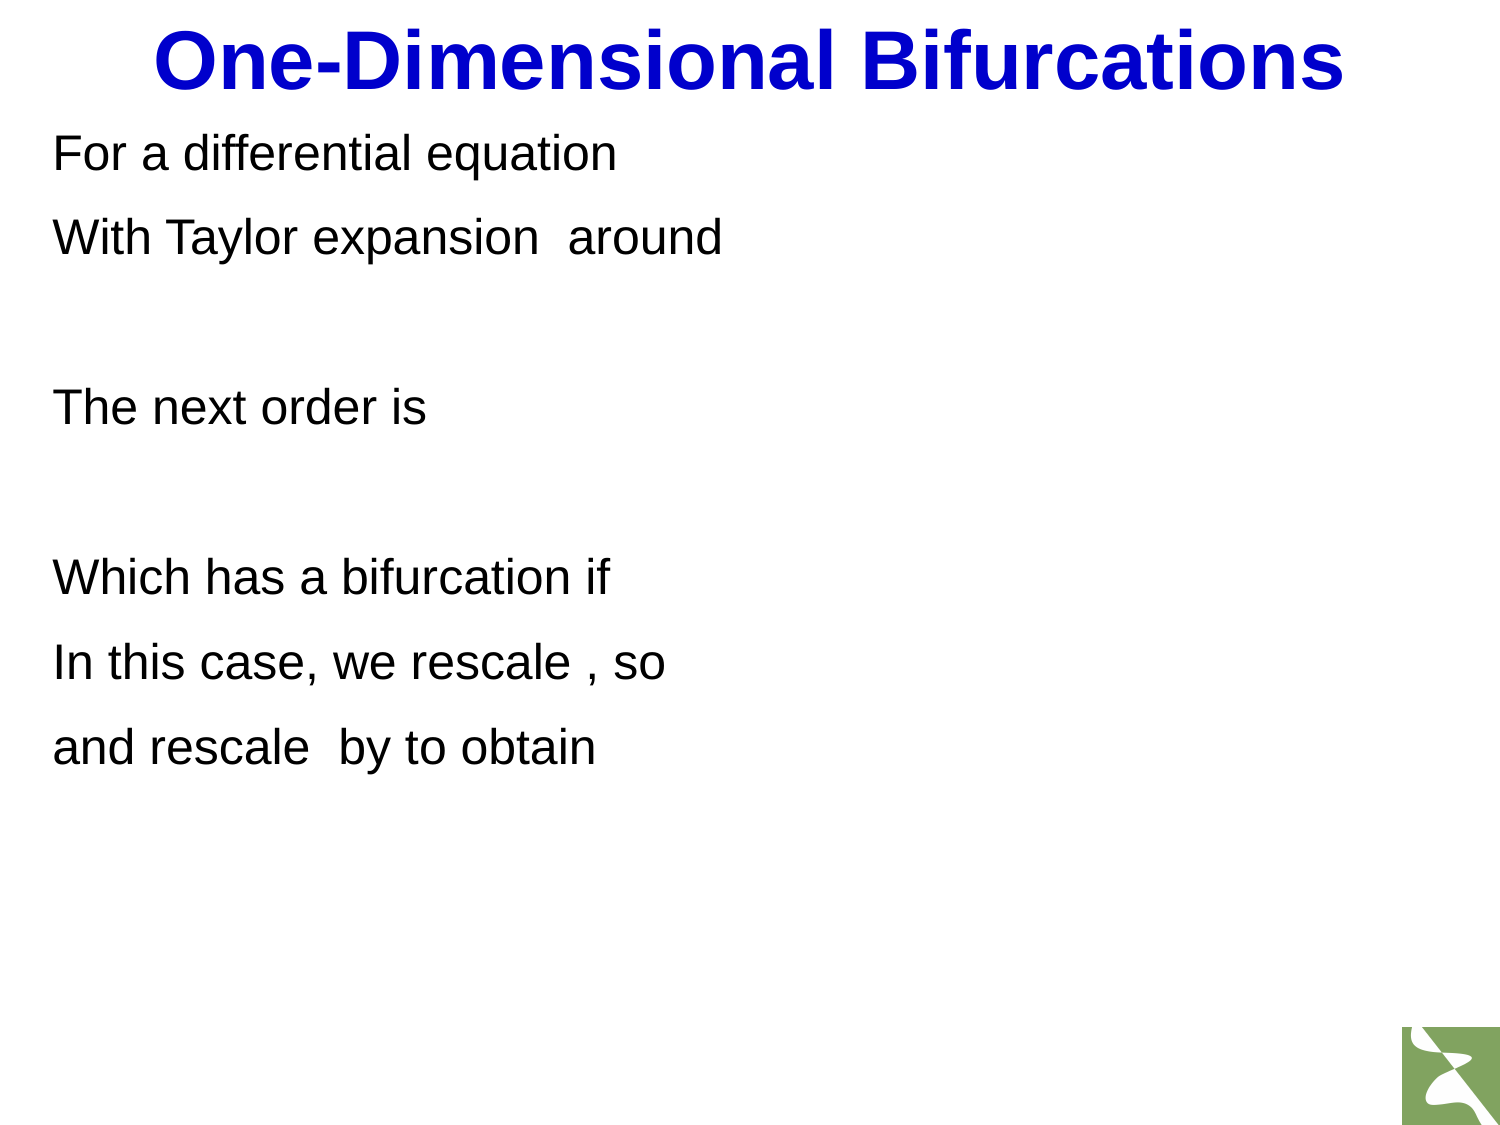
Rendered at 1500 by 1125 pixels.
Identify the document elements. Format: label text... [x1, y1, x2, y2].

title One-Dimensional Bifurcations [37, 0, 1463, 113]
picture [1402, 1027, 1500, 1125]
